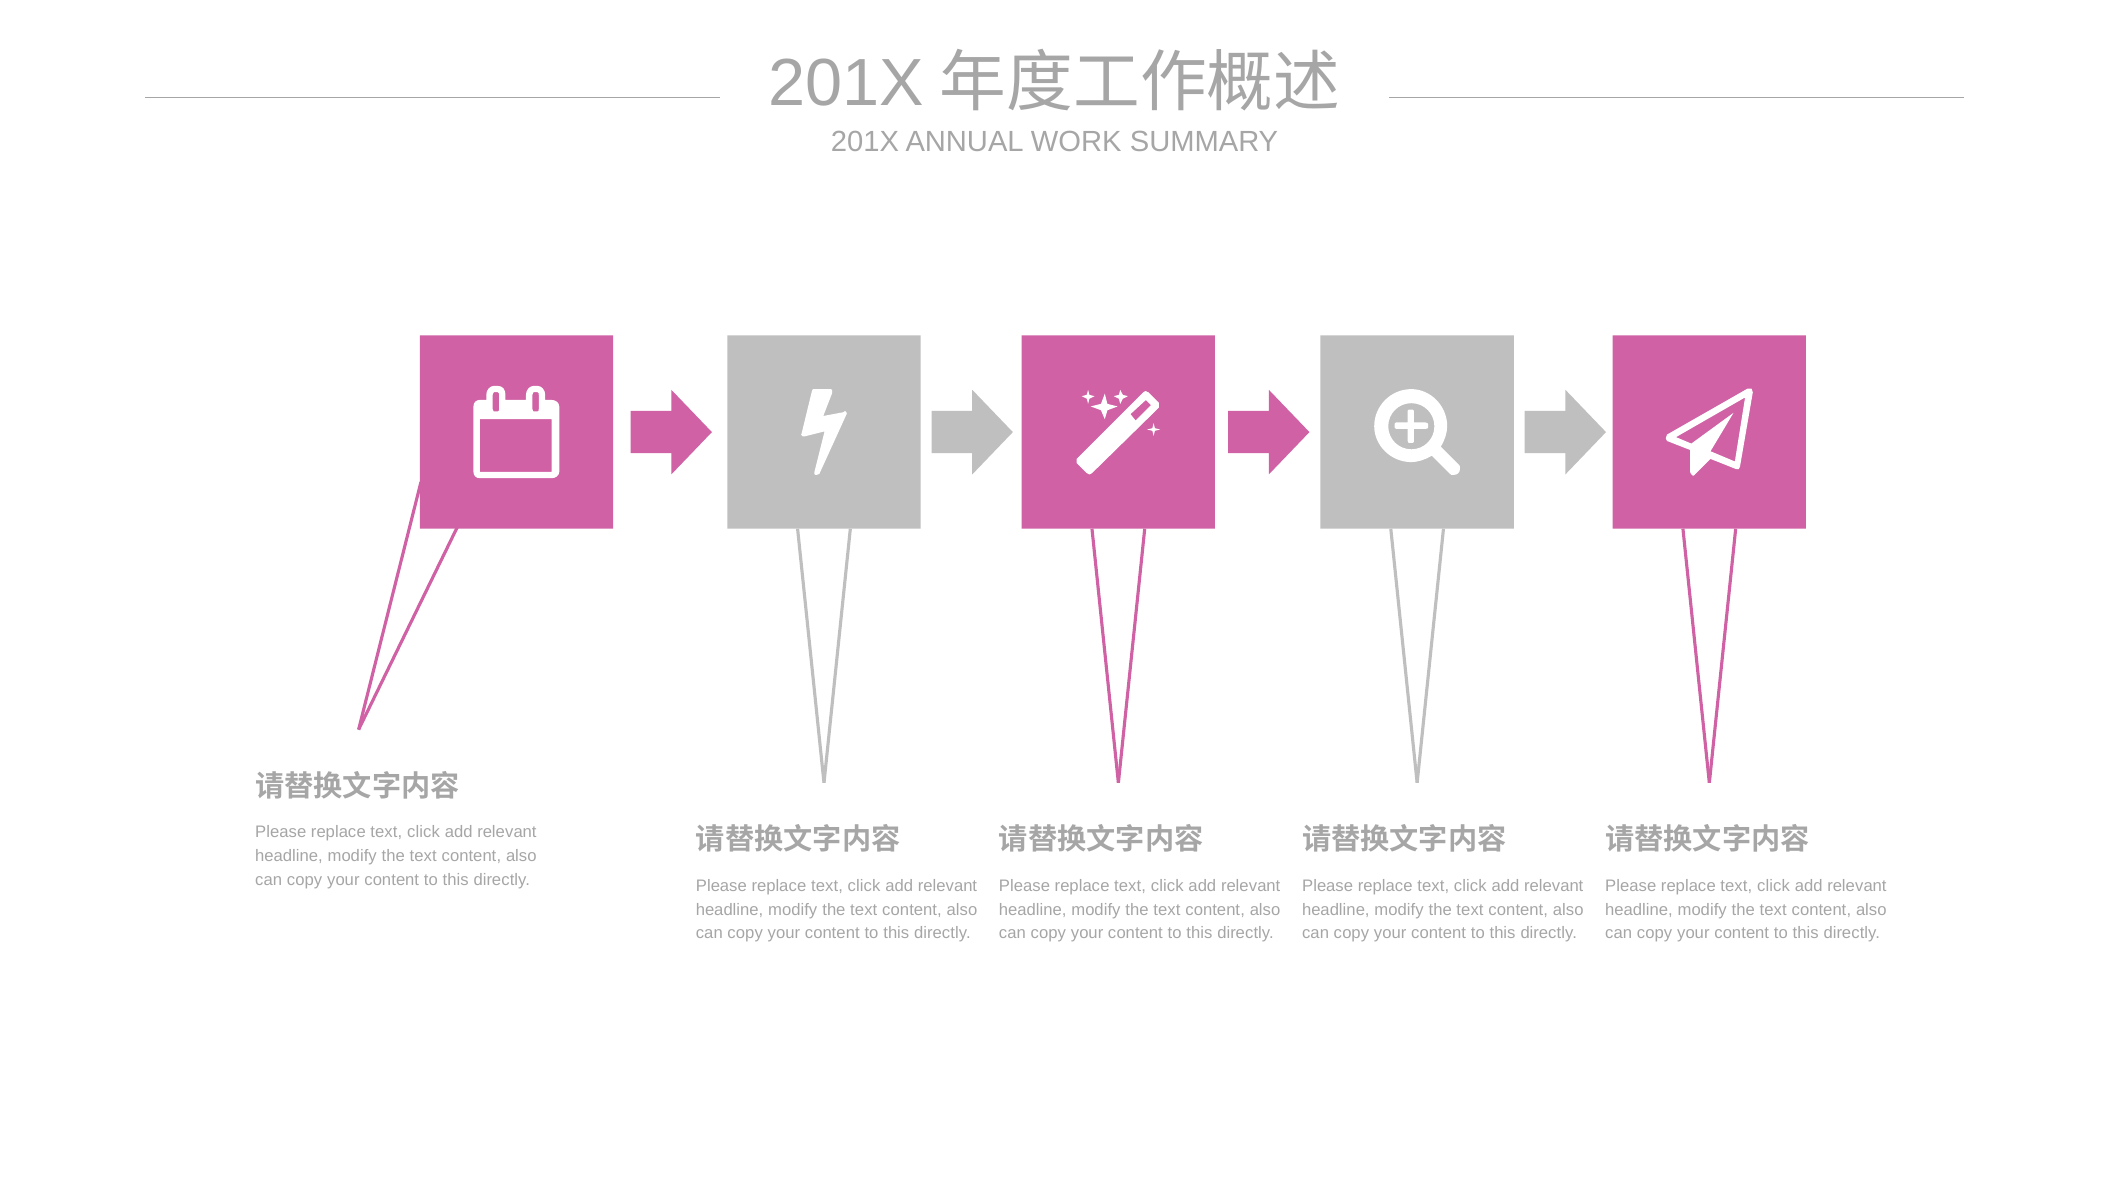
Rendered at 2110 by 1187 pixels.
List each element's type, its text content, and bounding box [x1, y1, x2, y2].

text_box 201X ANNUAL WORK SUMMARY [824, 122, 1285, 158]
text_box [1021, 335, 1215, 529]
text_box [930, 387, 1015, 478]
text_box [1612, 335, 1806, 529]
text_box [629, 387, 714, 478]
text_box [797, 529, 851, 783]
text_box 请替换文字内容 [998, 806, 1218, 862]
text_box 201X年度工作概述 [730, 38, 1379, 96]
text_box 请替换文字内容 [1605, 806, 1824, 862]
text_box Please replace text, click add relevant headline, modify the text content, also can copy your content to this directly. [255, 817, 544, 890]
text_box [1523, 387, 1608, 478]
text_box 请替换文字内容 [695, 806, 915, 862]
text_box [419, 335, 614, 529]
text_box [1092, 529, 1145, 783]
text_box [1227, 387, 1311, 478]
text_box Please replace text, click add relevant headline, modify the text content, also can copy your content to this directly. [998, 870, 1287, 943]
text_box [1682, 529, 1736, 783]
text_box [1390, 529, 1444, 783]
text_box Please replace text, click add relevant headline, modify the text content, also can copy your content to this directly. [1605, 870, 1894, 943]
text_box 请替换文字内容 [255, 753, 474, 809]
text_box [727, 335, 921, 529]
text_box 请替换文字内容 [1302, 806, 1521, 862]
text_box 201X年度工作概述 [730, 98, 1379, 119]
text_box Please replace text, click add relevant headline, modify the text content, also can copy your content to this directly. [695, 870, 984, 943]
text_box Please replace text, click add relevant headline, modify the text content, also can copy your content to this directly. [1302, 870, 1590, 943]
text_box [375, 483, 429, 738]
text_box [1320, 335, 1514, 529]
